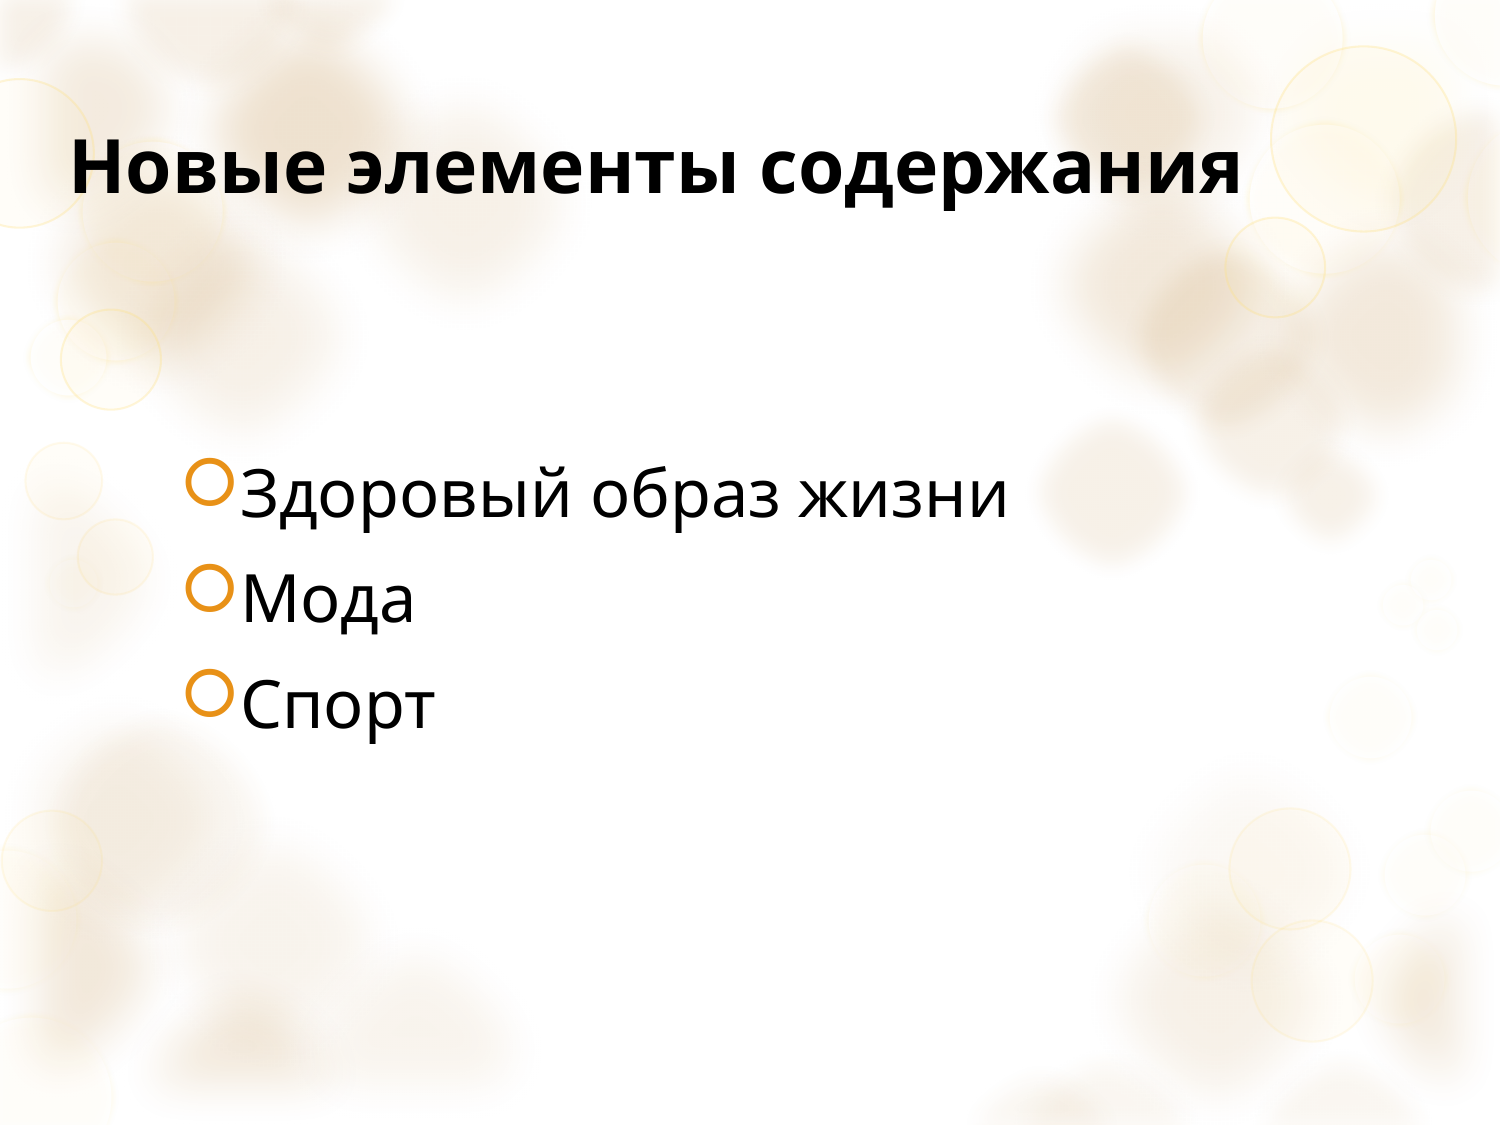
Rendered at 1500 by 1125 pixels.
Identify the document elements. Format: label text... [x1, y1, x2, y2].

title Новые элементы содержания [53, 88, 1440, 240]
list Здоровый образ жизни Мода Спорт [165, 296, 1335, 962]
